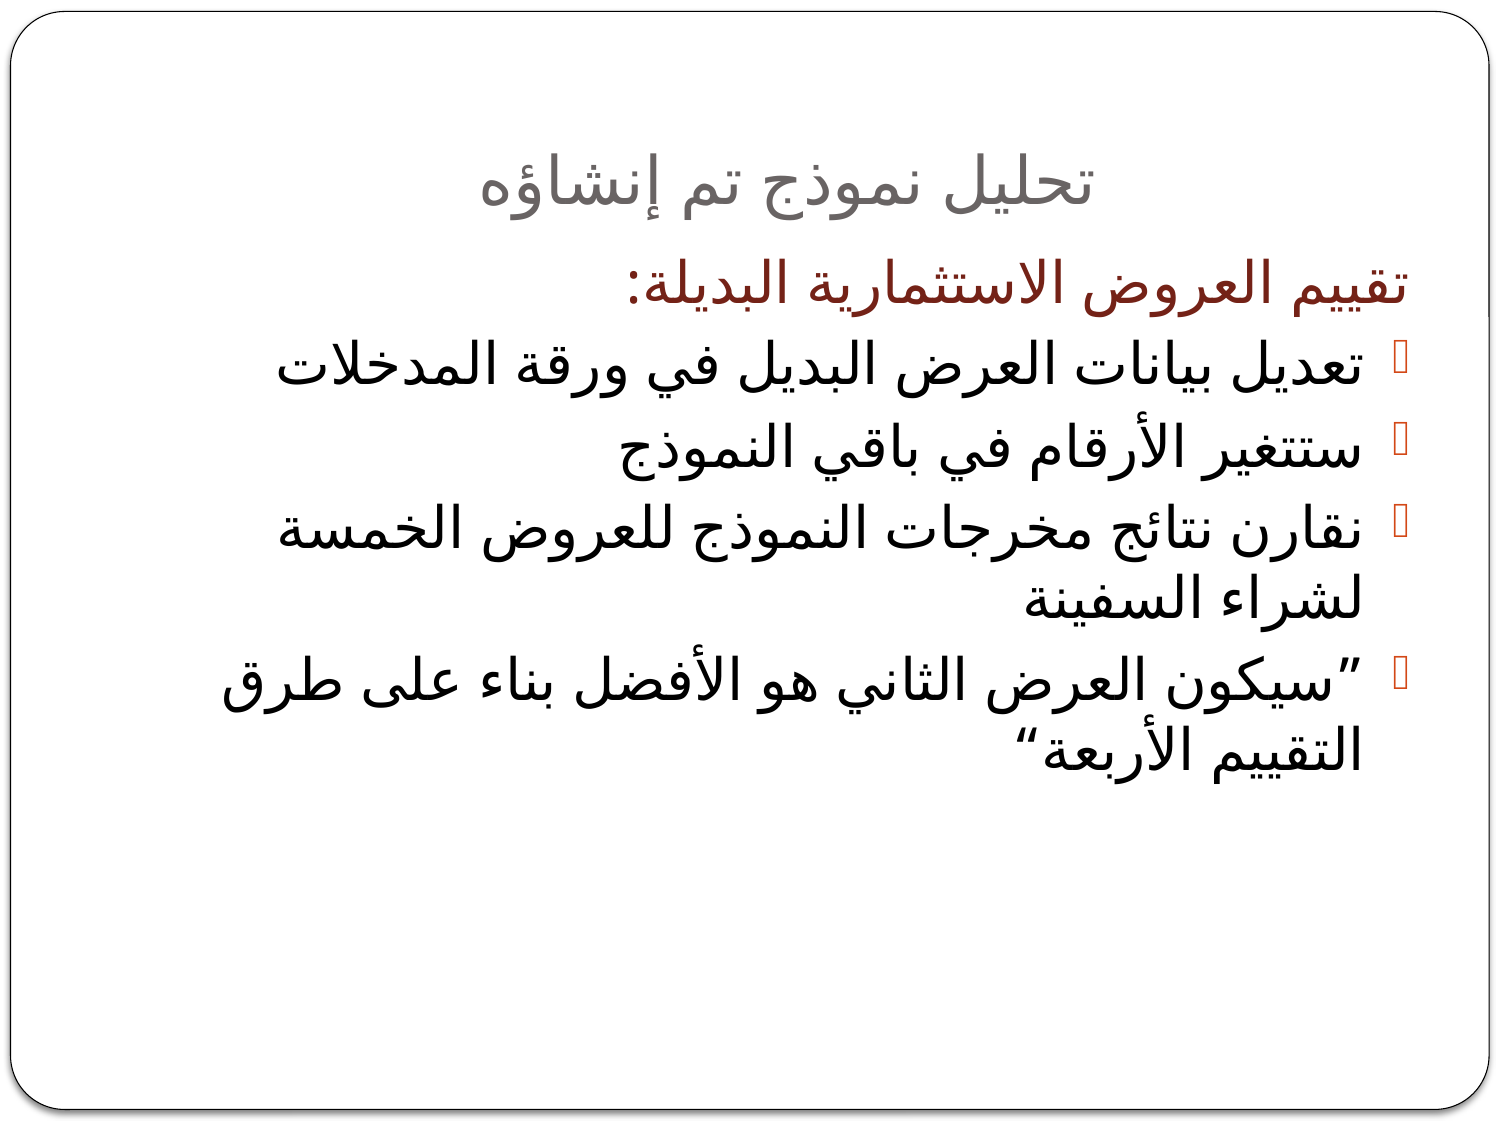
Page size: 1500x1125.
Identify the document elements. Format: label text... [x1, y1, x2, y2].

title تحليل نموذج تم إنشاؤه [150, 45, 1425, 233]
list تقييم العروض الاستثمارية البديلة: تعديل بيانات العرض البديل في ورقة المدخلات ستتغير الأرقام في باقي النموذج نقارن نتائج مخرجات النموذج للعروض الخمسة لشراء السفينة ”سيكون العرض الثاني هو الأفضل بناء على طرق التقييم الأربعة“ [150, 237, 1425, 988]
